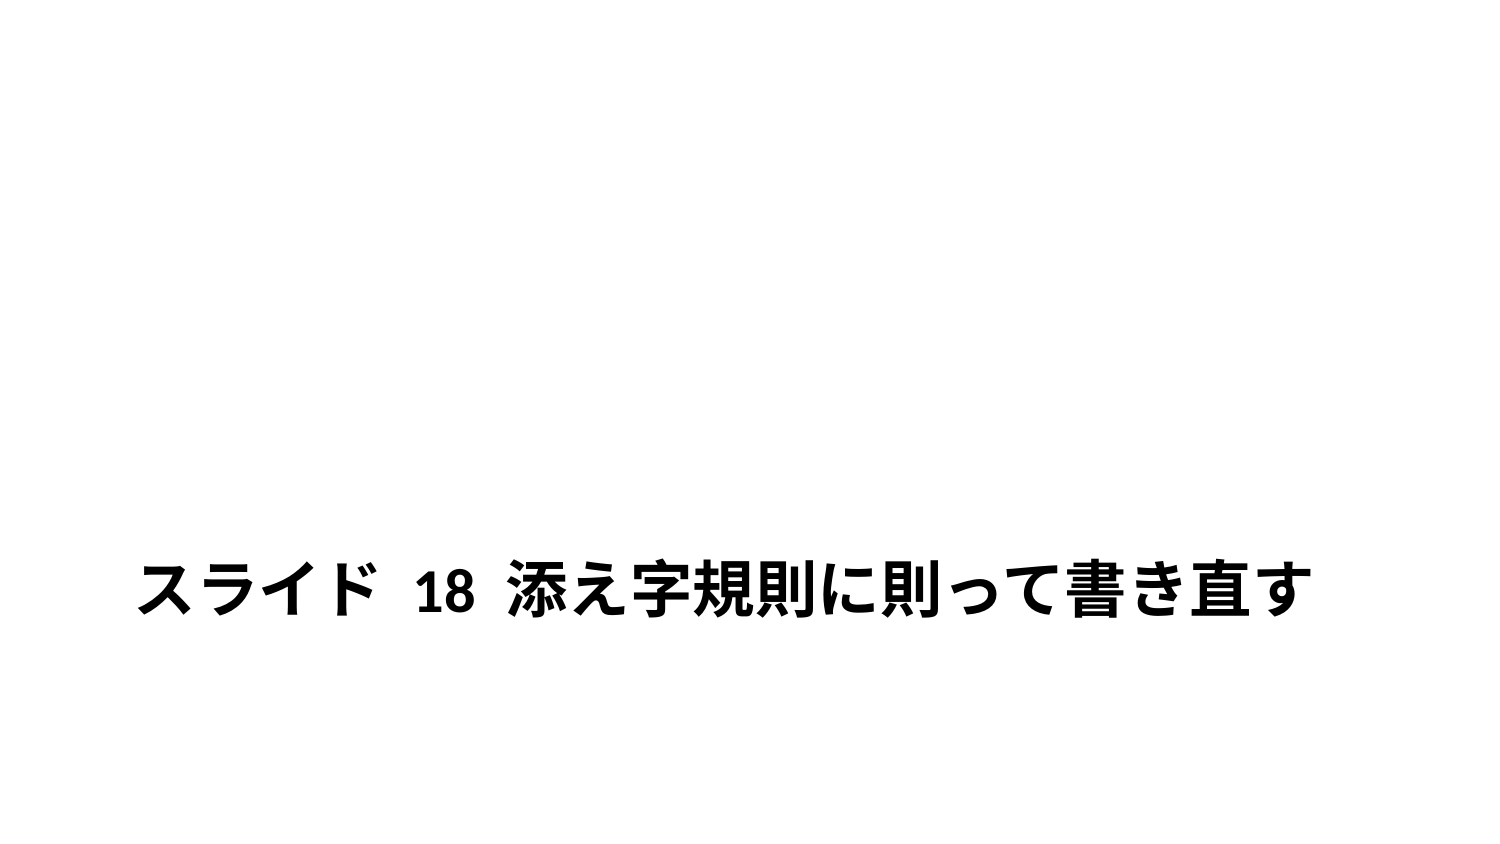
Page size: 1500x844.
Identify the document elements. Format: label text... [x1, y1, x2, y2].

title スライド 18 添え字規則に則って書き直す [118, 542, 1394, 710]
